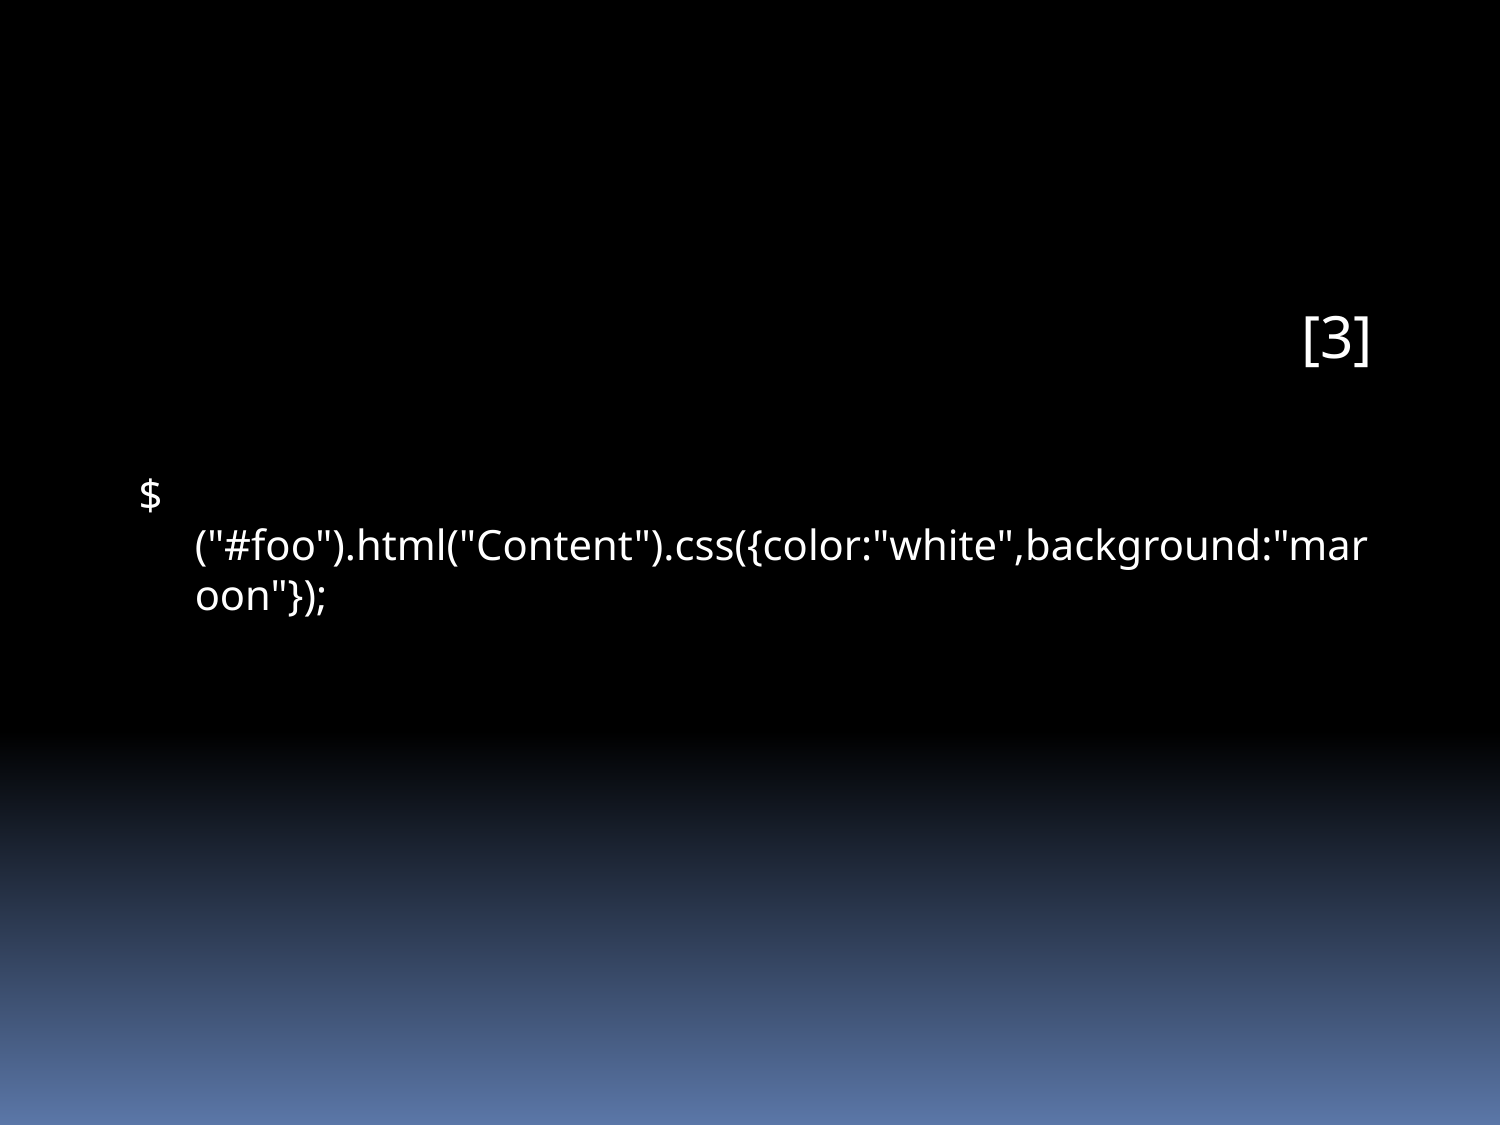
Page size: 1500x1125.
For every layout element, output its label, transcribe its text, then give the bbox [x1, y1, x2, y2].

list [3] $("#foo").html("Content").css({color:"white",background:"maroon"}); [112, 292, 1388, 1043]
